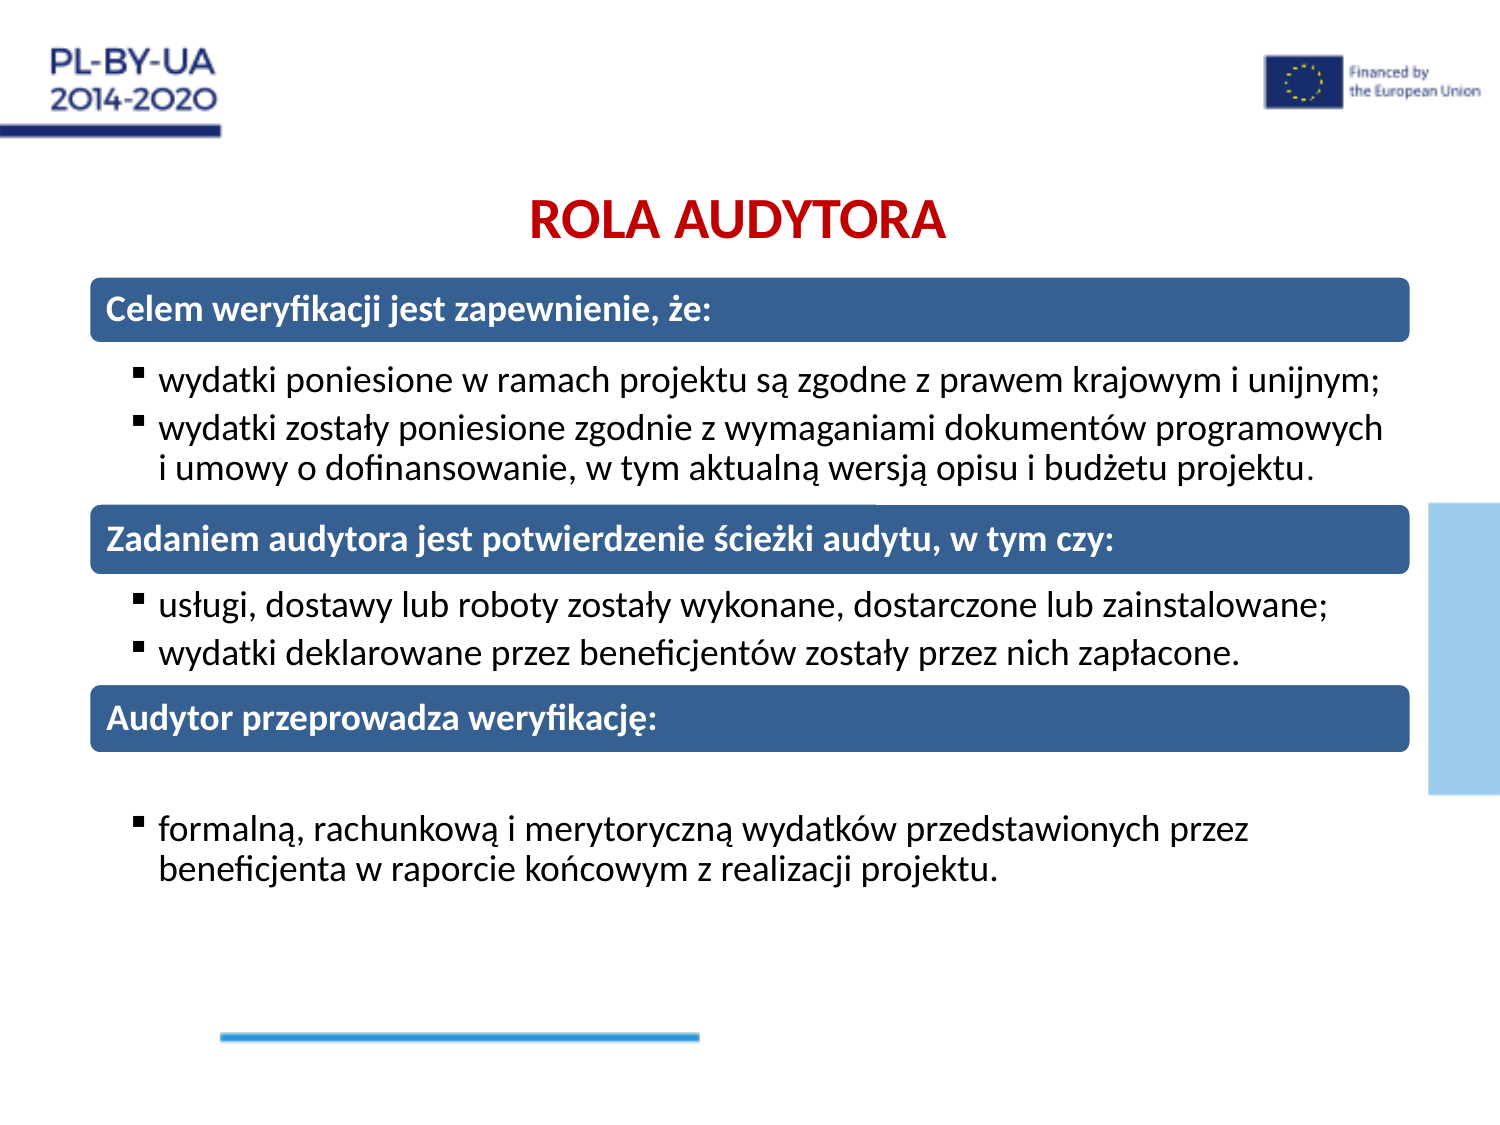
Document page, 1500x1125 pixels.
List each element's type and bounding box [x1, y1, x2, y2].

picture [0, 0, 1500, 1125]
text_box [87, 274, 1412, 953]
